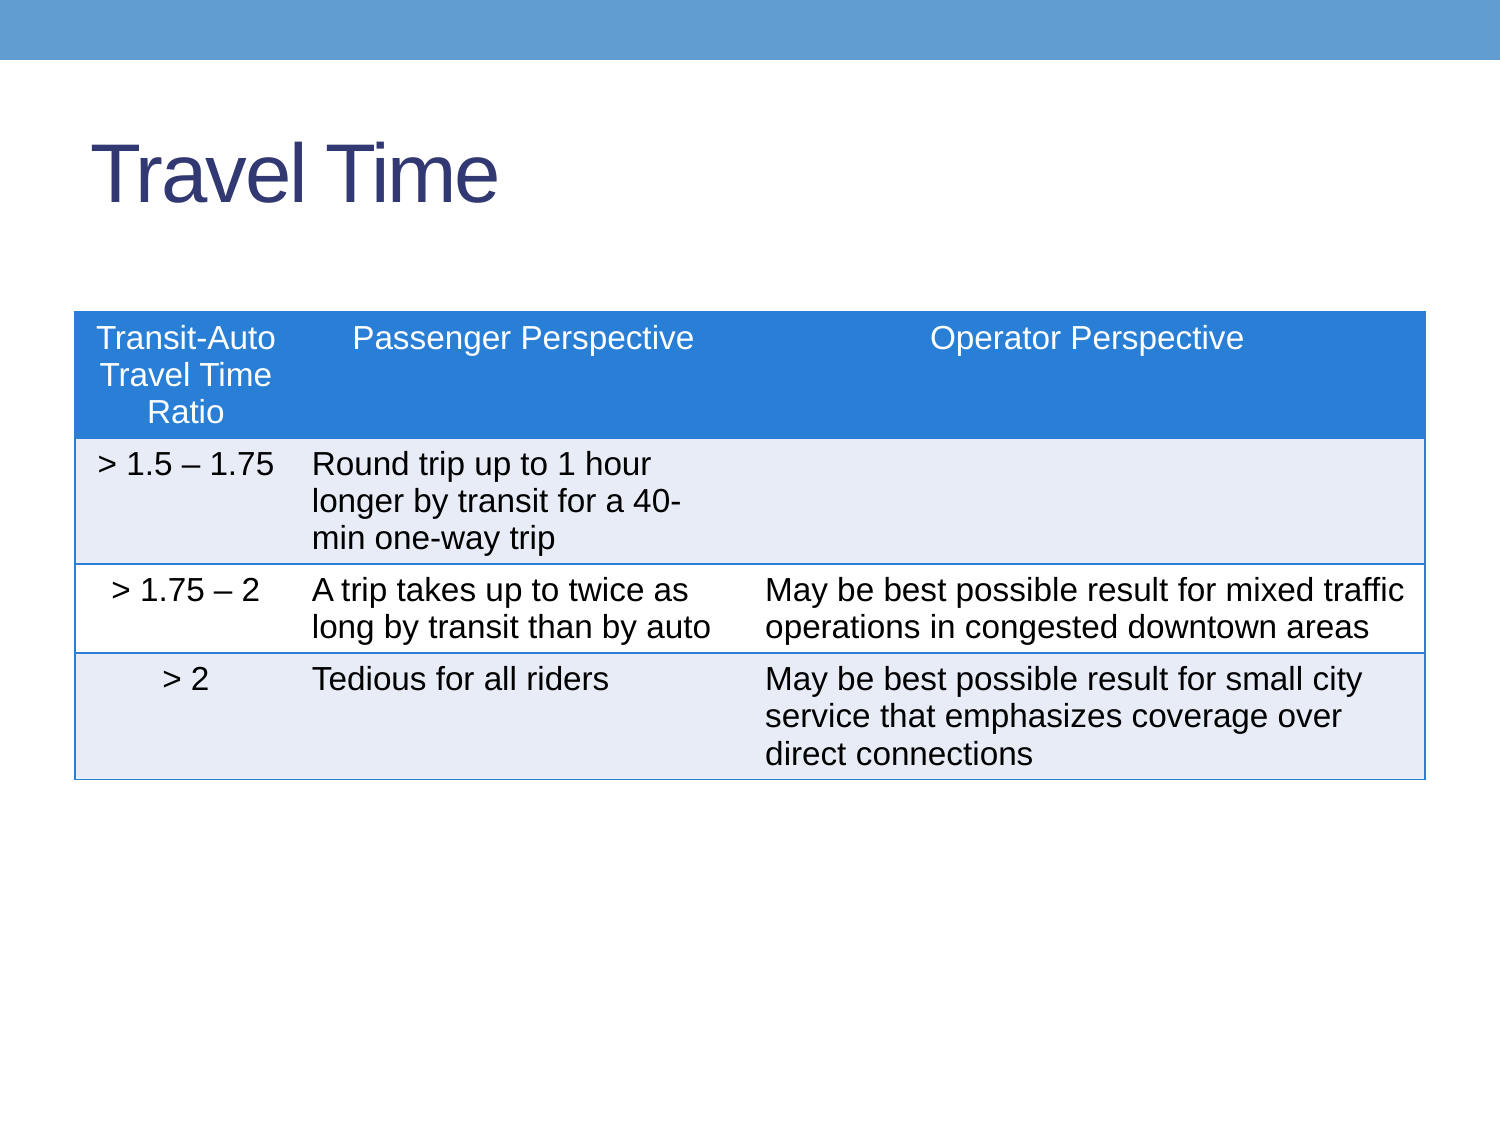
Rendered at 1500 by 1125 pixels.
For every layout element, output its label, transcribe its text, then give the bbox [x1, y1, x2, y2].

title Travel Time [75, 87, 1425, 250]
table_cell > 2 [76, 654, 297, 779]
table_cell A trip takes up to twice as long by transit than by auto [297, 565, 750, 652]
table_header Passenger Perspective [297, 313, 750, 437]
table_cell > 1.5 – 1.75 [76, 439, 297, 563]
table_cell May be best possible result for mixed traffic operations in congested downtown areas [750, 565, 1424, 652]
table_cell > 1.75 – 2 [76, 565, 297, 652]
table_cell May be best possible result for small city service that emphasizes coverage over direct connections [750, 654, 1424, 779]
table_cell Tedious for all riders [297, 654, 750, 779]
table_header Operator Perspective [750, 313, 1424, 437]
table_cell [750, 439, 1424, 563]
table_header Transit-Auto Travel Time Ratio [76, 313, 297, 437]
table_cell Round trip up to 1 hour longer by transit for a 40-min one-way trip [297, 439, 750, 563]
